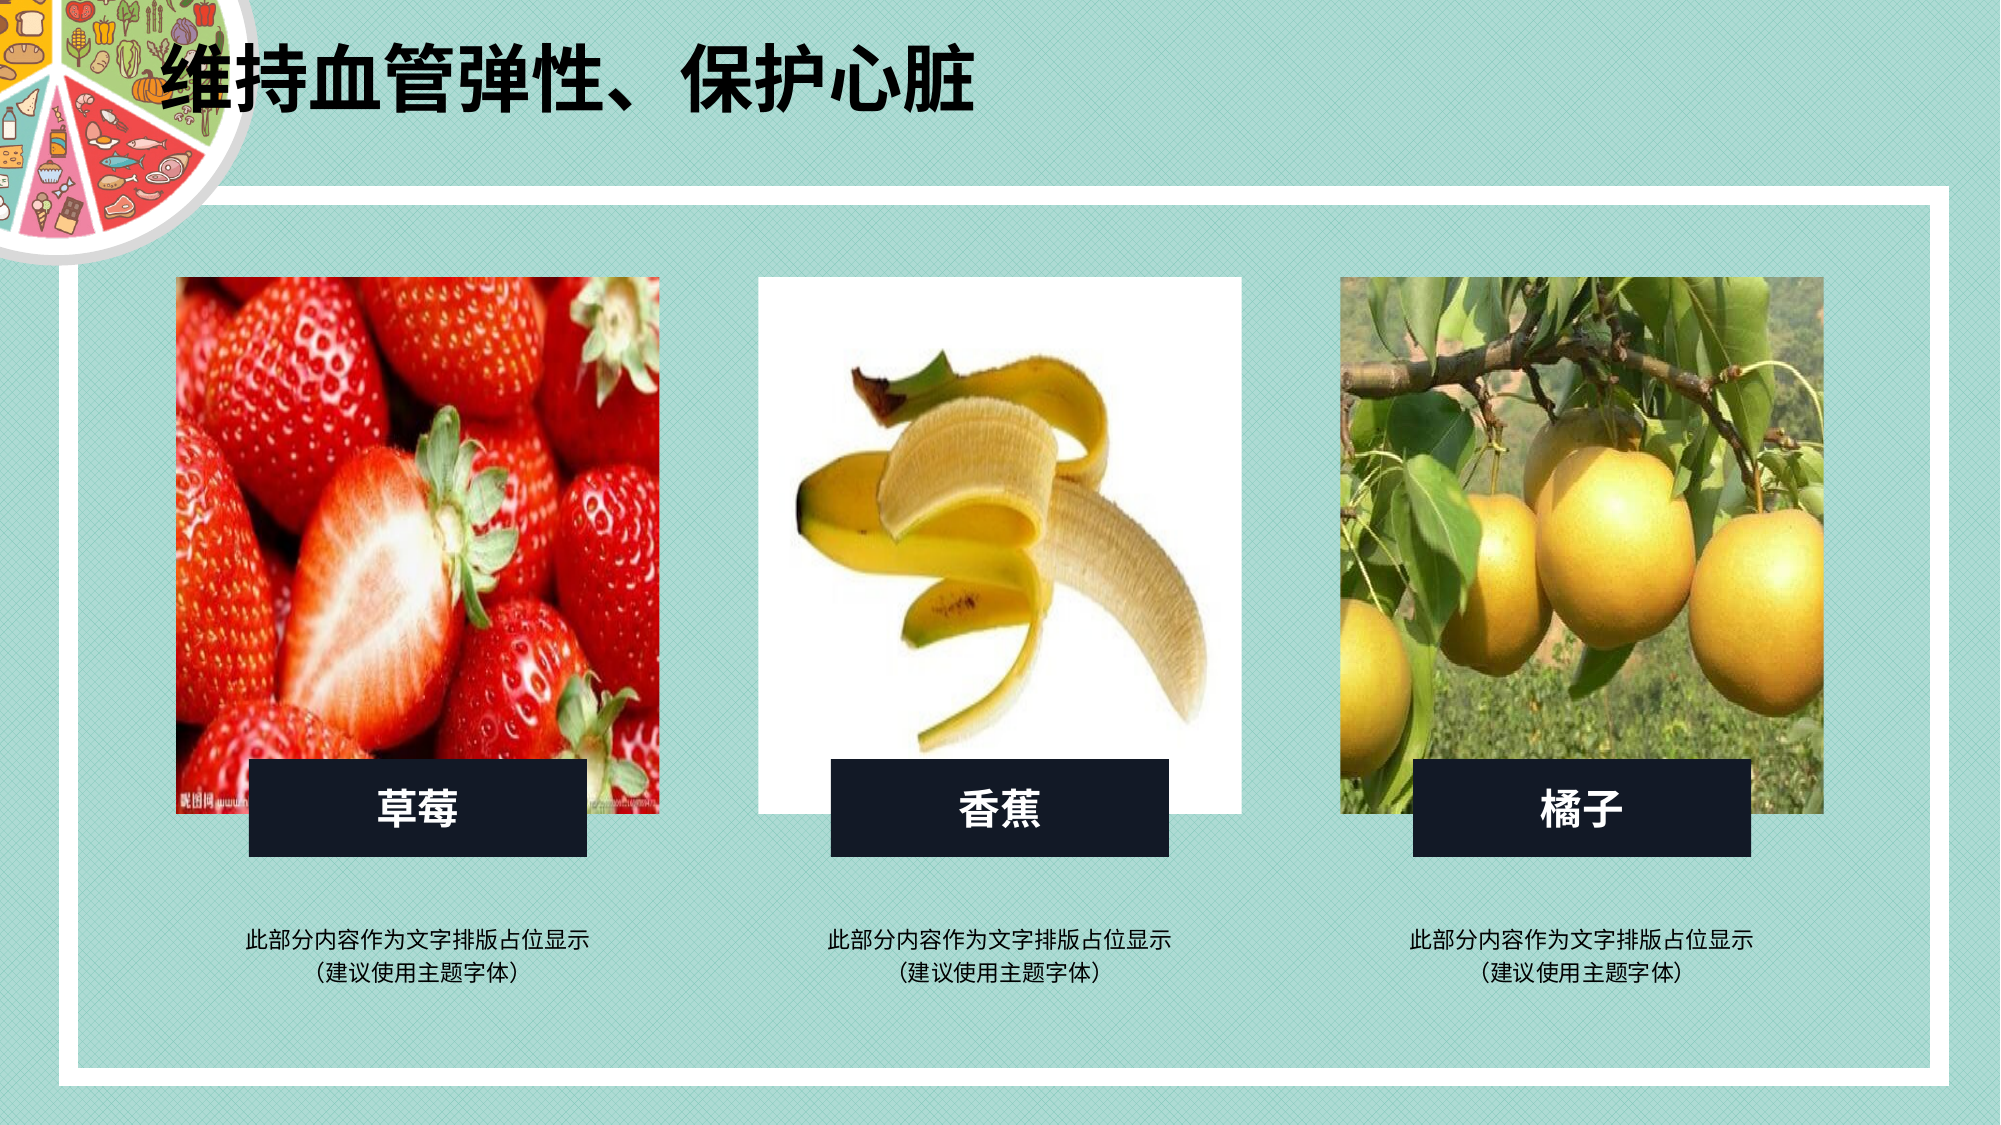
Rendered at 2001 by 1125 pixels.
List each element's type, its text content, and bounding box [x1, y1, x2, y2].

text_box [1339, 276, 1825, 815]
text_box 此部分内容作为文字排版占位显示 （建议使用主题字体） [789, 894, 1211, 1012]
picture [0, 0, 238, 246]
text_box 草莓 [248, 758, 588, 858]
text_box [175, 276, 660, 815]
text_box 此部分内容作为文字排版占位显示 （建议使用主题字体） [207, 894, 629, 1012]
text_box 橘子 [1412, 758, 1752, 858]
title 维持血管弹性、保护心脏 [145, 35, 1871, 131]
text_box 此部分内容作为文字排版占位显示 （建议使用主题字体） [1371, 894, 1793, 1012]
text_box 香蕉 [830, 758, 1170, 858]
text_box [757, 276, 1243, 815]
